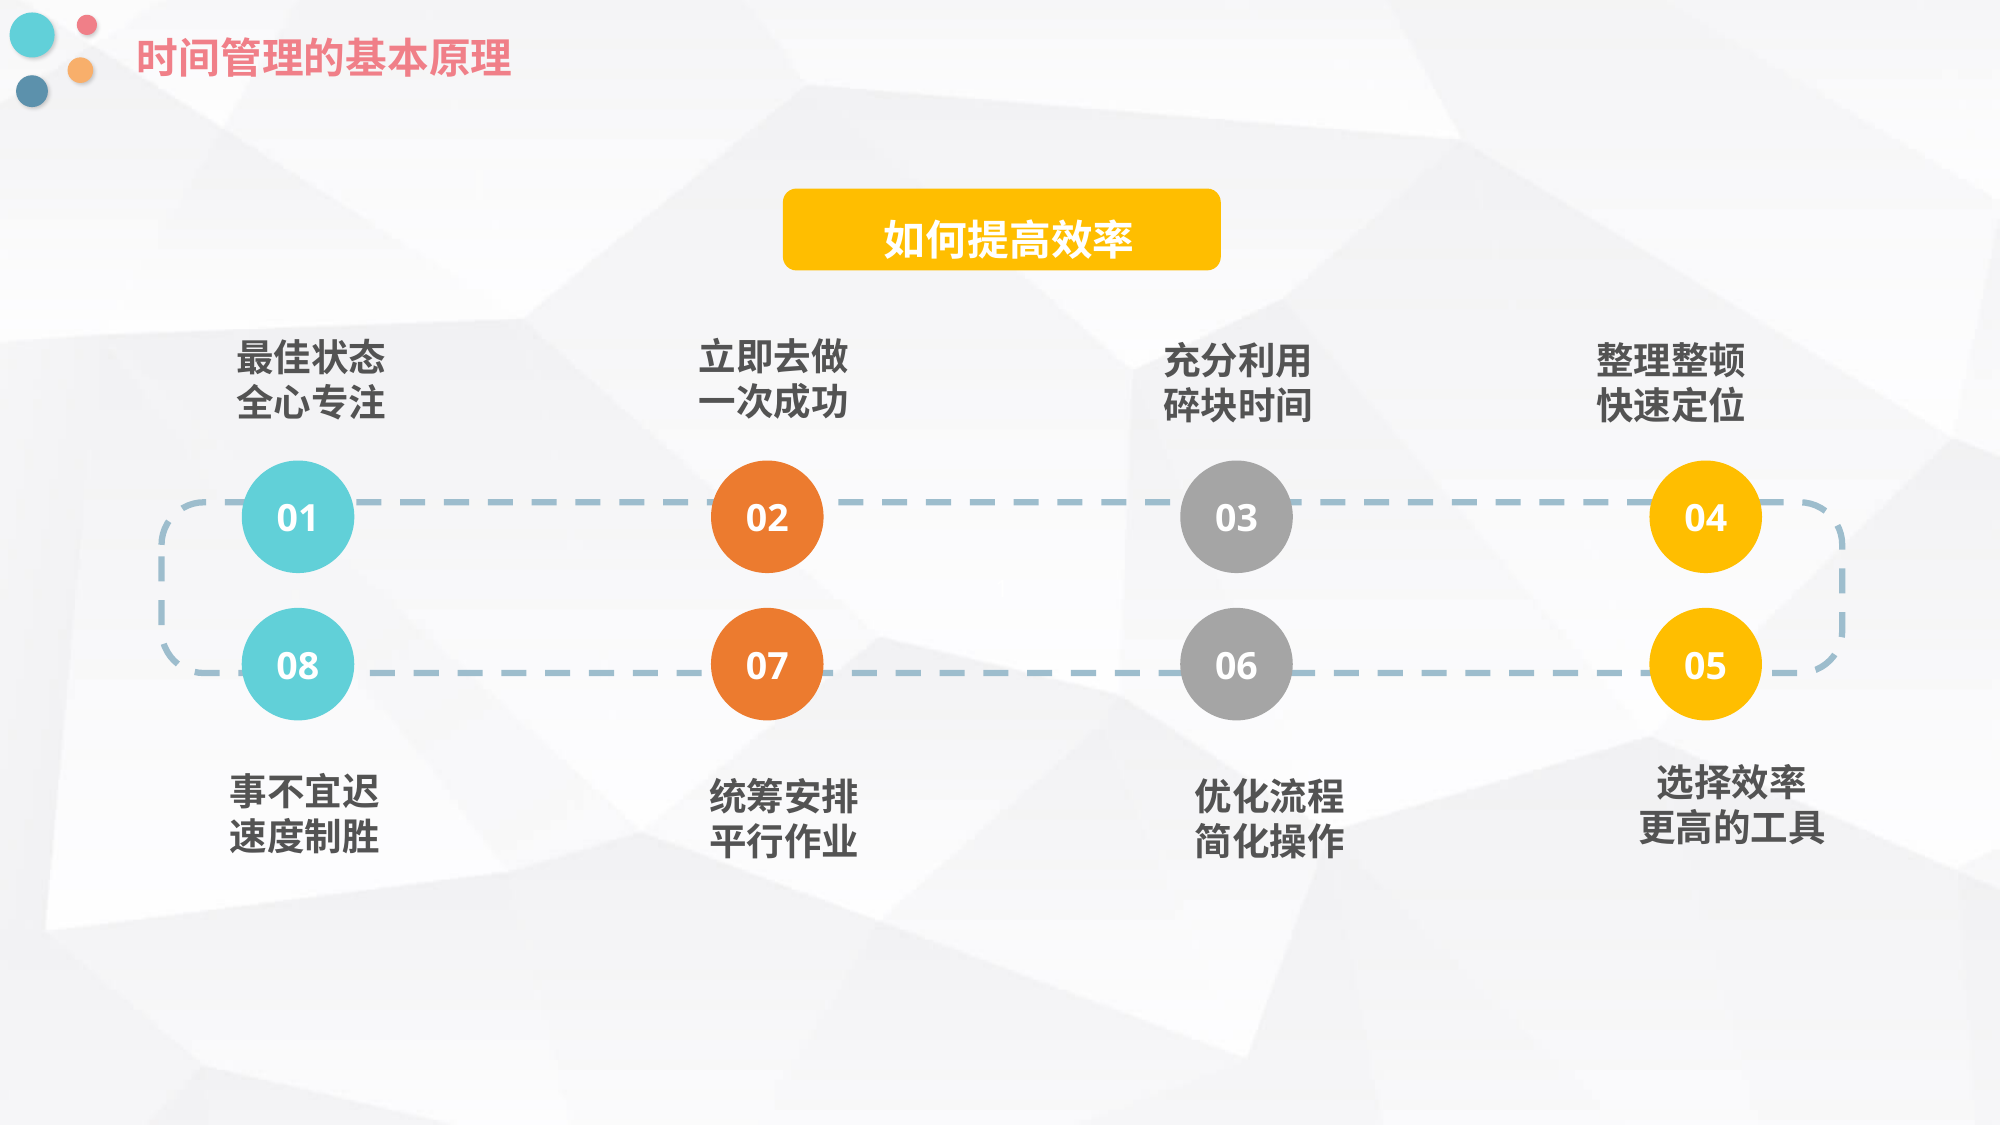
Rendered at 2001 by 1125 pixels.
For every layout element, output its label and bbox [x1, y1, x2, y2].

text_box [161, 460, 1843, 721]
text_box [782, 181, 1221, 272]
picture [0, 0, 2000, 1125]
